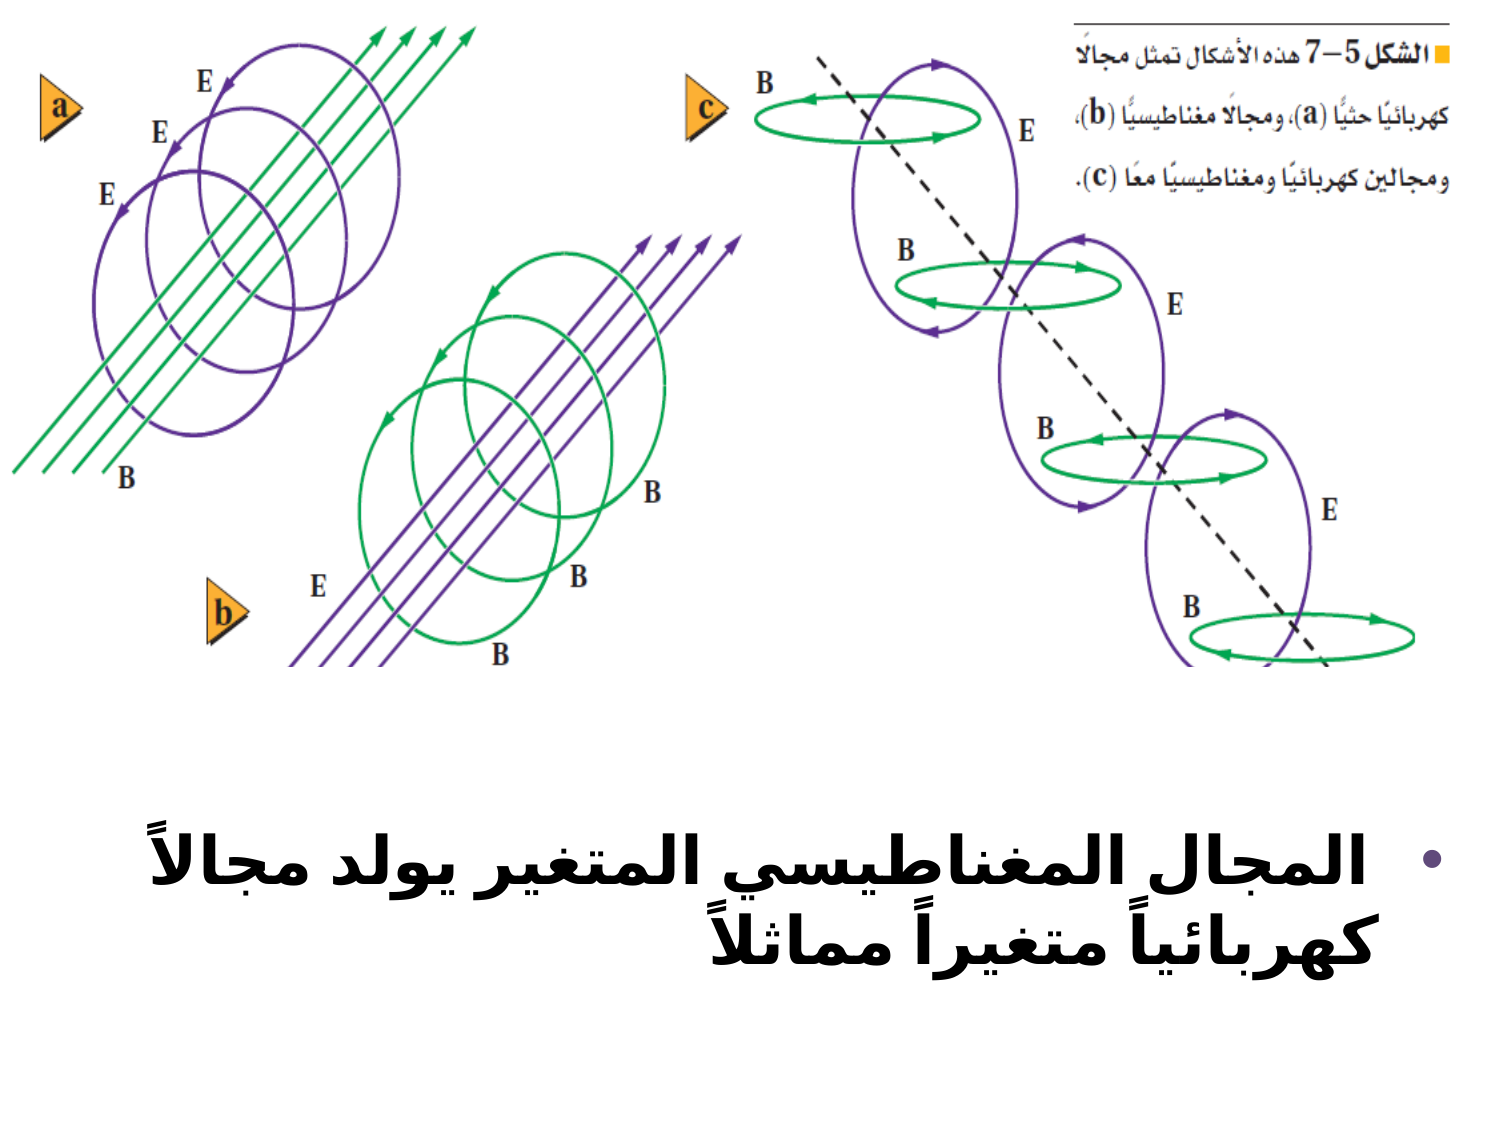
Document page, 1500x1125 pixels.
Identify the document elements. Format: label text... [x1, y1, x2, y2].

picture [0, 0, 1500, 667]
list المجال المغناطيسي المتغير يولد مجالاً كهربائياً متغيراً مماثلاً [29, 810, 1459, 1081]
